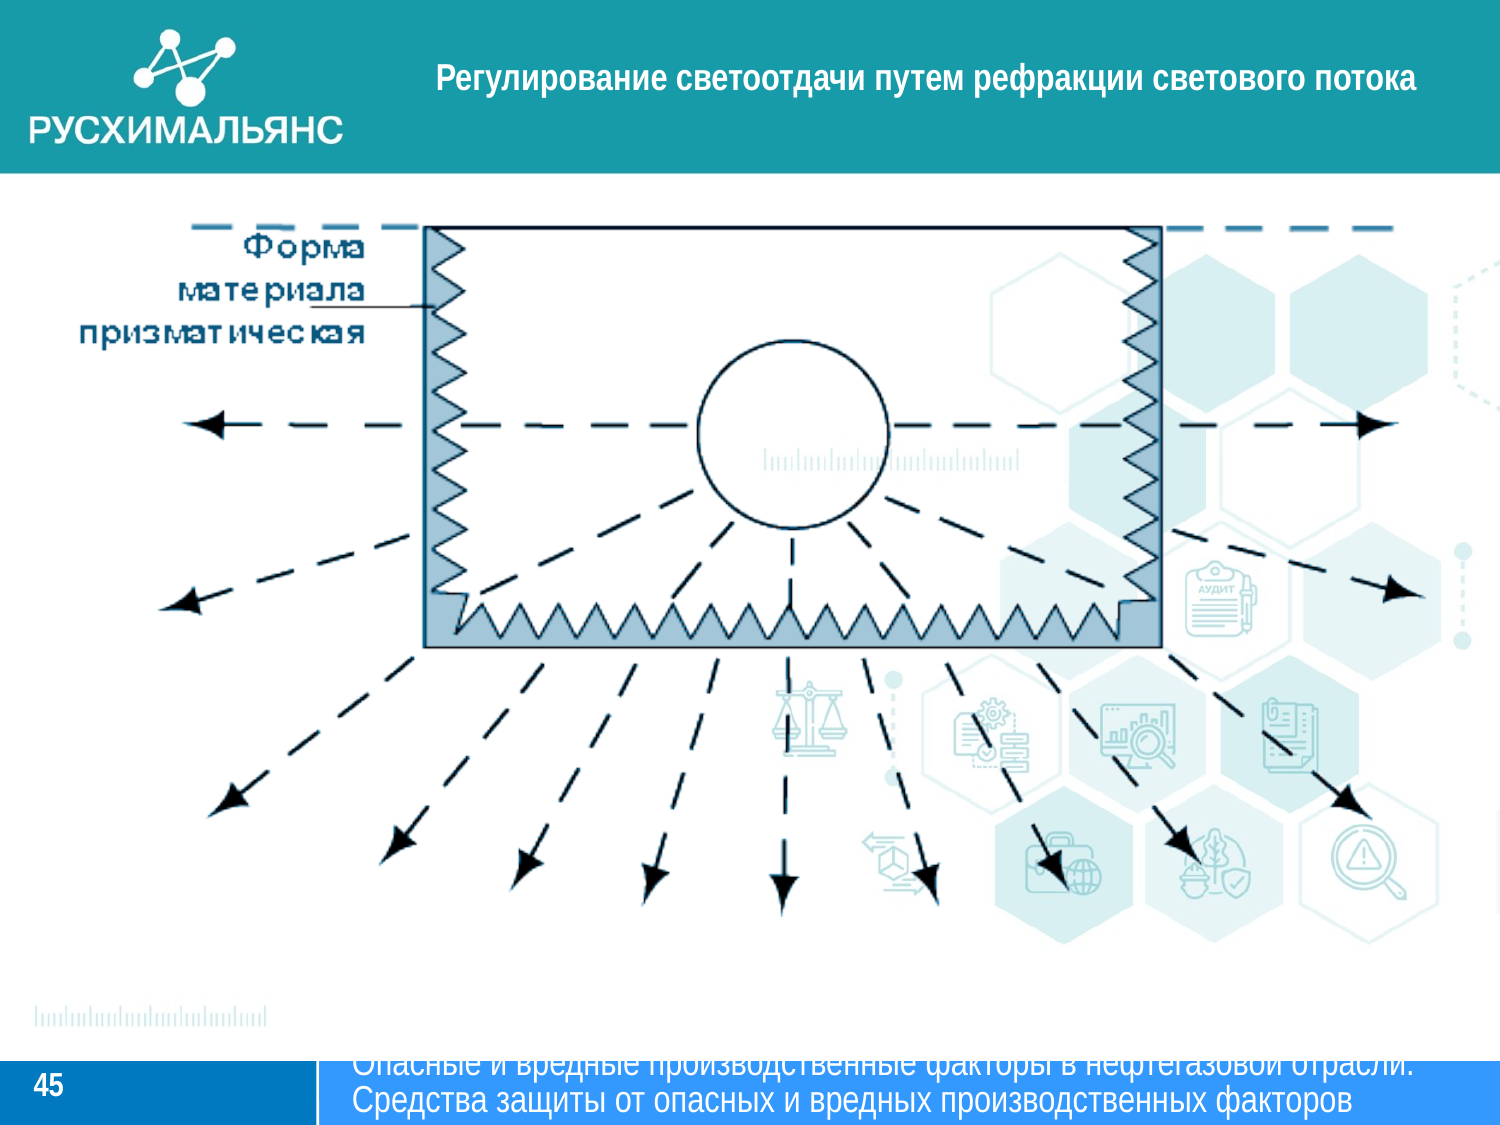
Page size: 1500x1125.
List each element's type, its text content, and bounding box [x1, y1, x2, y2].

footer Опасные и вредные производственные факторы в нефтегазовой отрасли. Средства защиты от опасных и вредных производственных факторов [351, 1067, 1500, 1122]
slide_number 44 [33, 1068, 278, 1122]
picture [0, 0, 1500, 1061]
